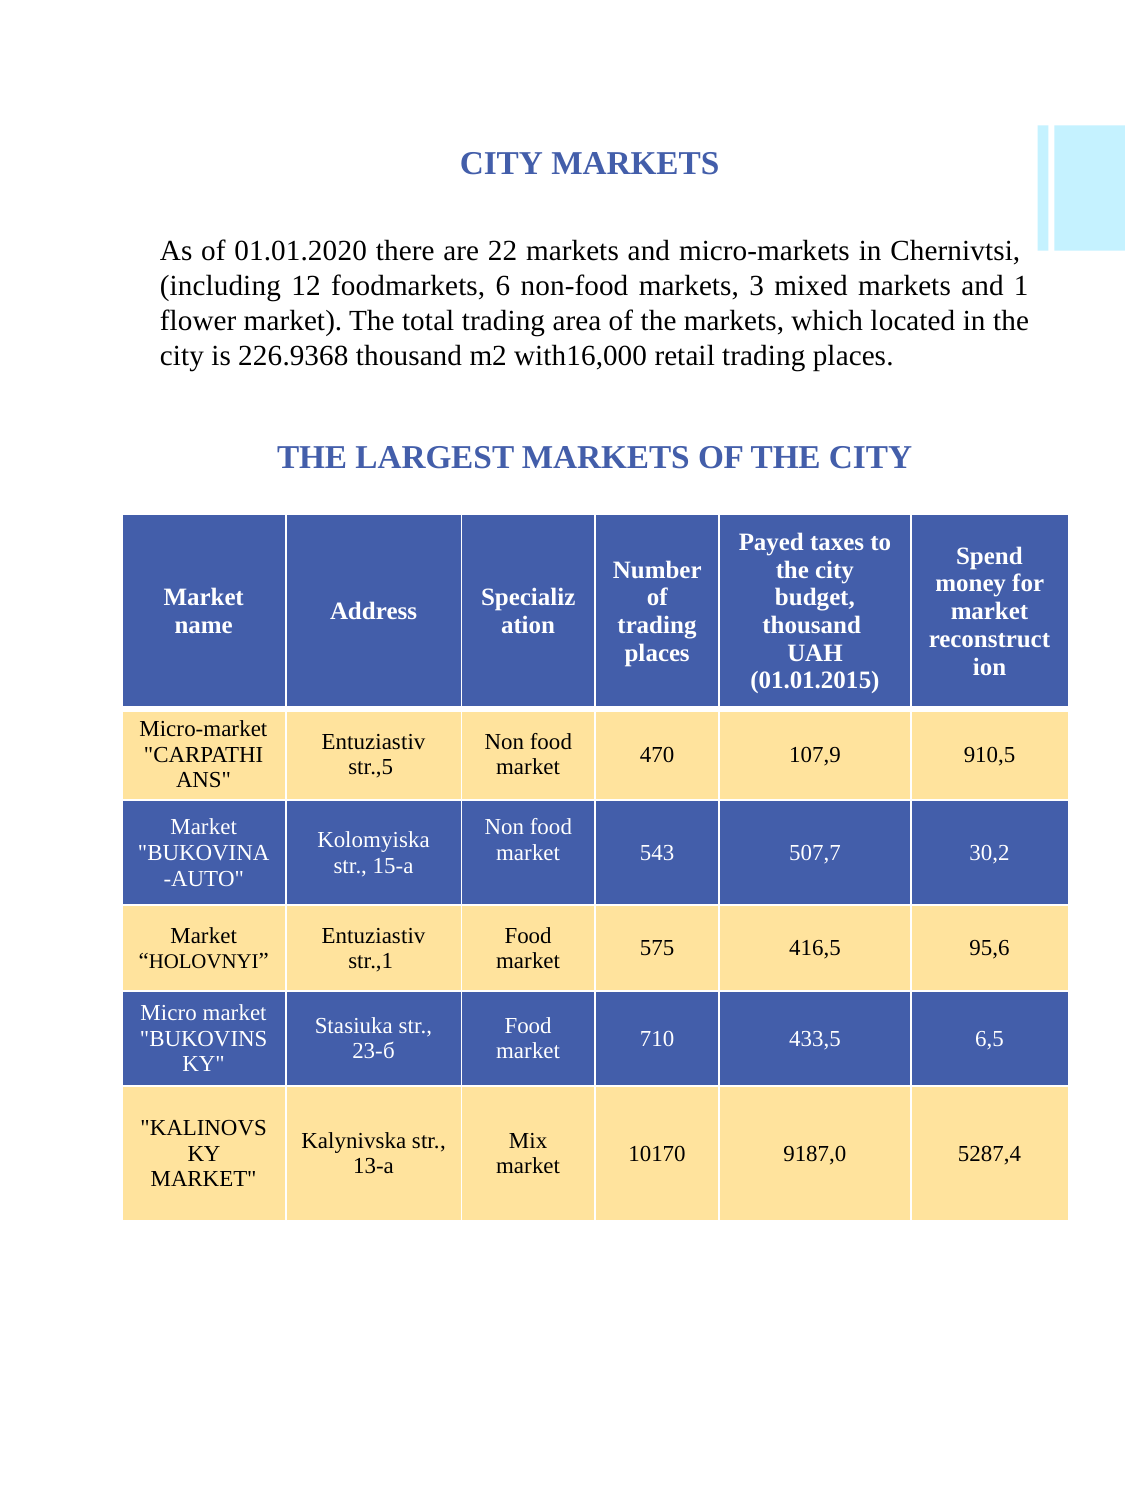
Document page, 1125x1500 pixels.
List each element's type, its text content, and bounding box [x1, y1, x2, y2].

table_header Spend money for market reconstruction [912, 515, 1068, 706]
table_cell 9187,0 [720, 1087, 910, 1220]
table_cell 433,5 [720, 992, 910, 1085]
table_cell 470 [596, 712, 718, 799]
table_cell 507,7 [720, 801, 910, 904]
table_cell 543 [596, 801, 718, 904]
table_cell 575 [596, 906, 718, 990]
text_box As of 01.01.2020 there are 22 markets and micro-markets in Chernivtsi, (including 12 foodmarkets, 6 non-food markets, 3 mixed markets and 1 flower market). The total trading area of the markets, which located in the city is 226.9368 thousand m2 with16,000 retail trading places. [144, 182, 1045, 420]
table_cell Market "BUKOVINA-AUTO" [123, 801, 285, 904]
table_cell Micro market "BUKOVINSKY" [123, 992, 285, 1085]
table_cell 30,2 [912, 801, 1068, 904]
table_cell 10170 [596, 1087, 718, 1220]
table_cell 910,5 [912, 712, 1068, 799]
table_cell 710 [596, 992, 718, 1085]
table_cell Entuziastiv str.,1 [287, 906, 461, 990]
table_cell Entuziastiv str.,5 [287, 712, 461, 799]
table_cell 5287,4 [912, 1087, 1068, 1220]
table_cell Kolomyiska str., 15-а [287, 801, 461, 904]
table_header Market name [123, 515, 285, 706]
table_cell 107,9 [720, 712, 910, 799]
table_cell Mix market [462, 1087, 594, 1220]
table_cell Food market [462, 992, 594, 1085]
text_box CITY MARKETS [139, 123, 1040, 199]
table_header Payed taxes to the city budget, thousand UAH (01.01.2015) [720, 515, 910, 706]
table_cell 95,6 [912, 906, 1068, 990]
table_cell Stasiuka str., 23-б [287, 992, 461, 1085]
table_header Address [287, 515, 461, 706]
table_header Specialization [462, 515, 594, 706]
table_cell Food market [462, 906, 594, 990]
table_cell Market “HOLOVNYI” [123, 906, 285, 990]
title THE LARGEST MARKETS OF THE CITY [145, 420, 1045, 493]
table_cell 416,5 [720, 906, 910, 990]
table_cell 6,5 [912, 992, 1068, 1085]
table_cell Non food market [462, 801, 594, 904]
table_cell "KALINOVSKY MARKET" [123, 1087, 285, 1220]
table_cell Micro-market "CARPATHIANS" [123, 712, 285, 799]
table_cell Kalynivska str., 13-а [287, 1087, 461, 1220]
table_header Number of trading places [596, 515, 718, 706]
table_cell Non food market [462, 712, 594, 799]
